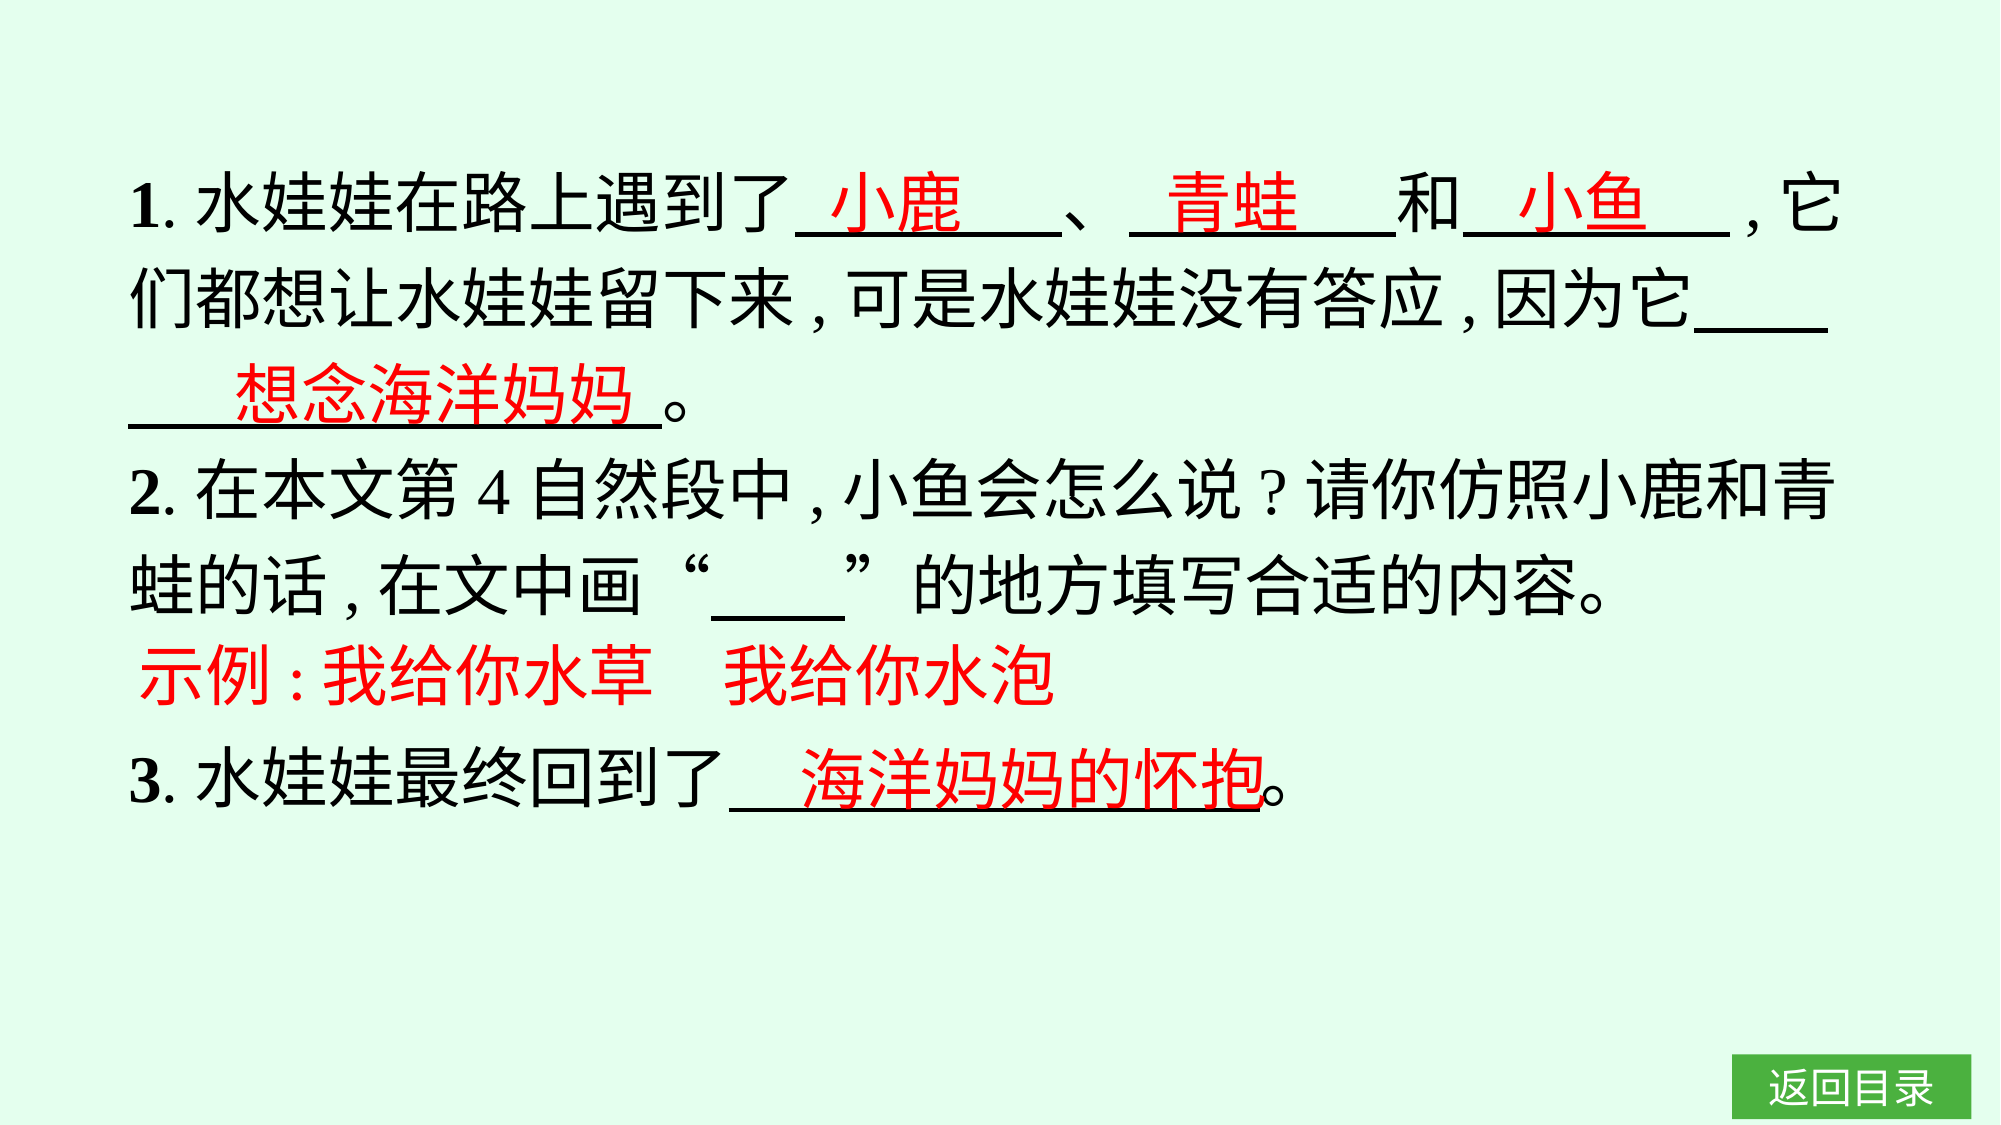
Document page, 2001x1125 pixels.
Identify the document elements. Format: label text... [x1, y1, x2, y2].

text_box 小鱼 [1502, 137, 1666, 248]
text_box 青蛙 [1150, 137, 1314, 248]
text_box 1.水娃娃在路上遇到了 、 和 ,它们都想让水娃娃留下来,可是水娃娃没有答应,因为它 。 2.在本文第4自然段中,小鱼会怎么说?请你仿照小鹿和青蛙的话,在文中画“ ”的地方填写合适的内容。 3.水娃娃最终回到了 。 [113, 137, 1887, 824]
text_box 示例:我给你水草 我给你水泡 [123, 610, 1071, 721]
text_box 海洋妈妈的怀抱 [785, 714, 1283, 826]
text_box 小鹿 [814, 137, 979, 248]
text_box 想念海洋妈妈 [219, 329, 650, 441]
